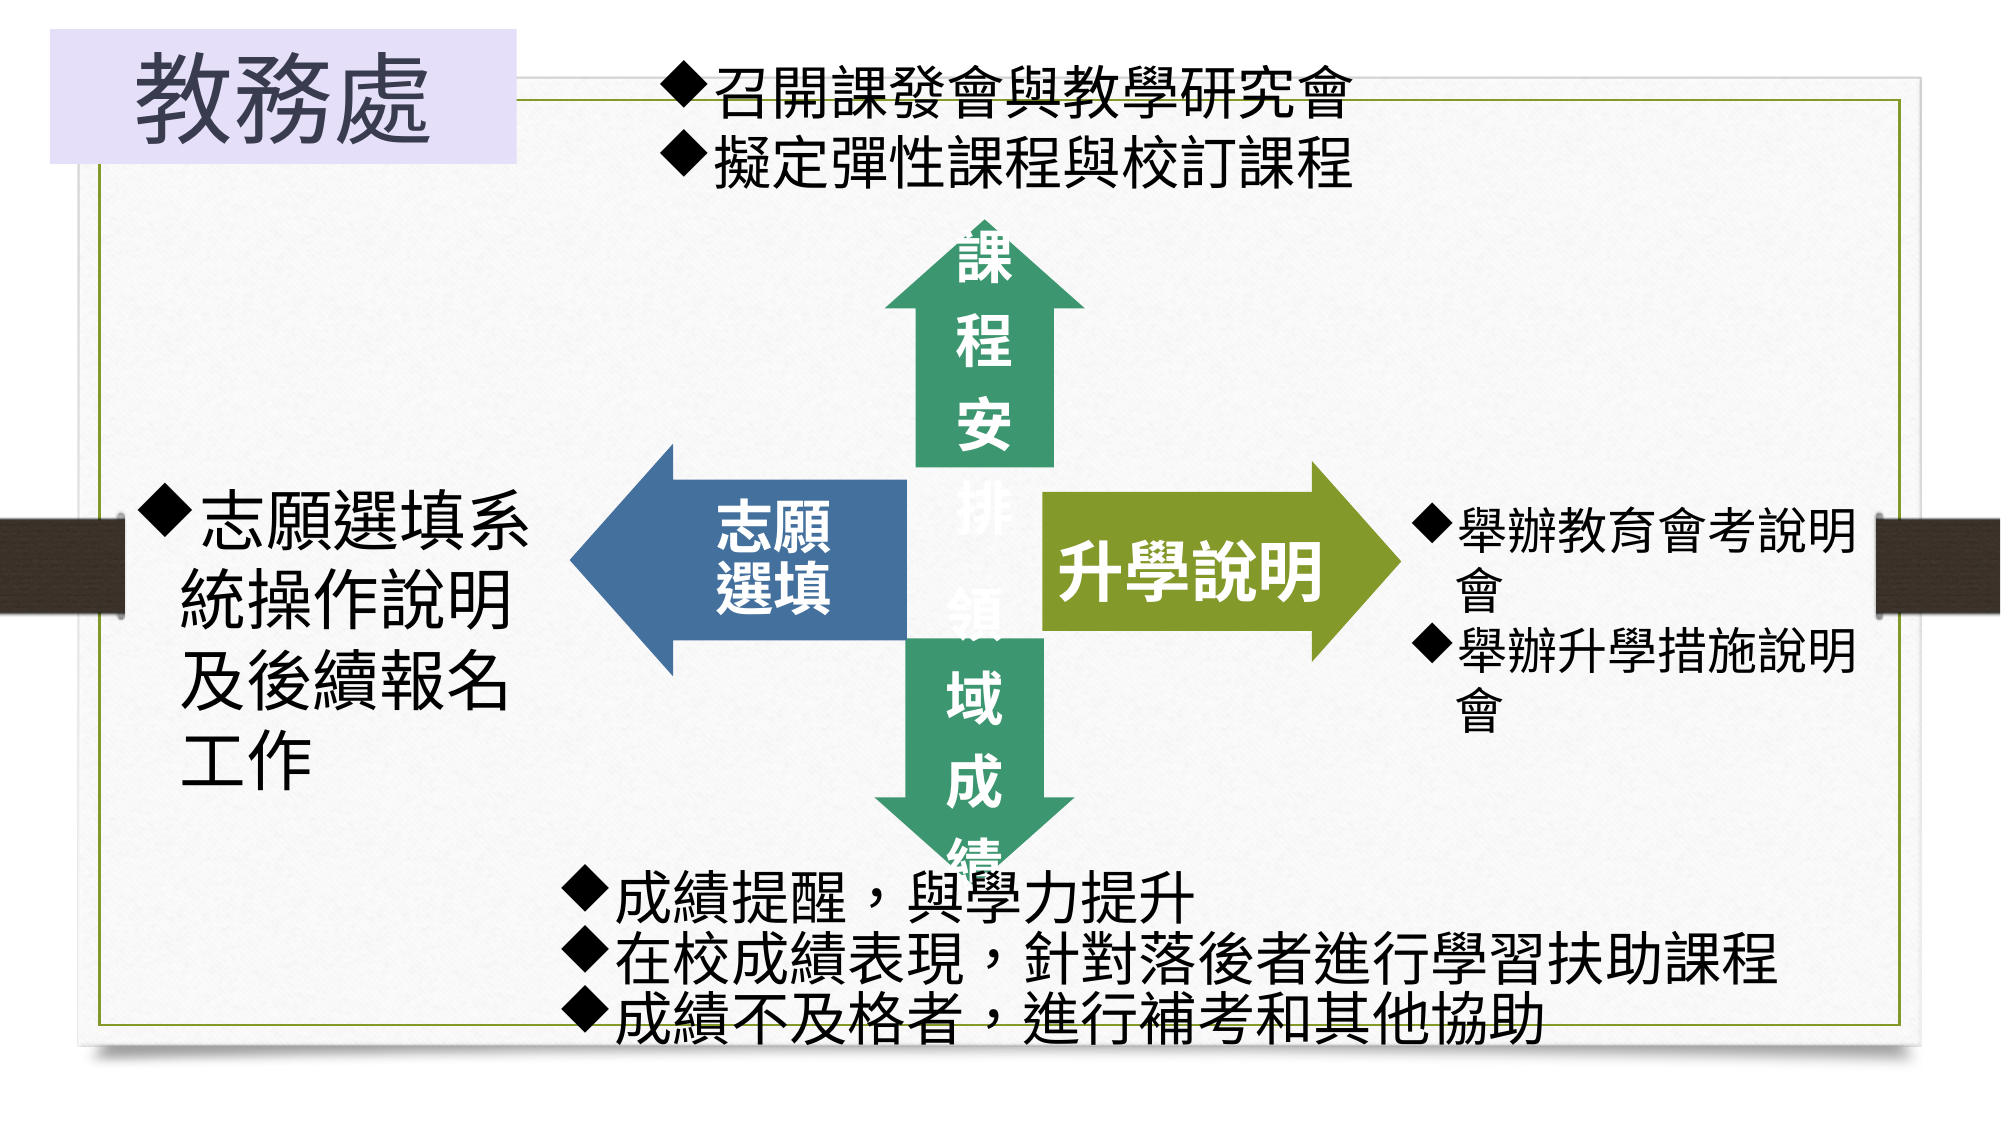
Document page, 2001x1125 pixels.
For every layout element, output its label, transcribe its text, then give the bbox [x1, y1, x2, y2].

picture [0, 0, 2001, 1125]
text_box 領域 成績 [874, 638, 1075, 859]
text_box 教務處 [49, 29, 517, 164]
text_box 志願選填系統操作說明及後續報名工作 [110, 467, 592, 810]
text_box 成績提醒，與學力提升 在校成績表現，針對落後者進行學習扶助課程 成績不及格者，進行補考和其他協助 [534, 859, 1910, 1063]
text_box 升學說明 [1042, 460, 1385, 663]
text_box 召開課發會與教學研究會 擬定彈性課程與校訂課程 [633, 45, 1669, 208]
text_box 舉辦教育會考說明會 舉辦升學措施說明會 [1385, 488, 1890, 751]
text_box 課程 安排 [884, 219, 1085, 468]
text_box 志願 選填 [592, 443, 907, 677]
